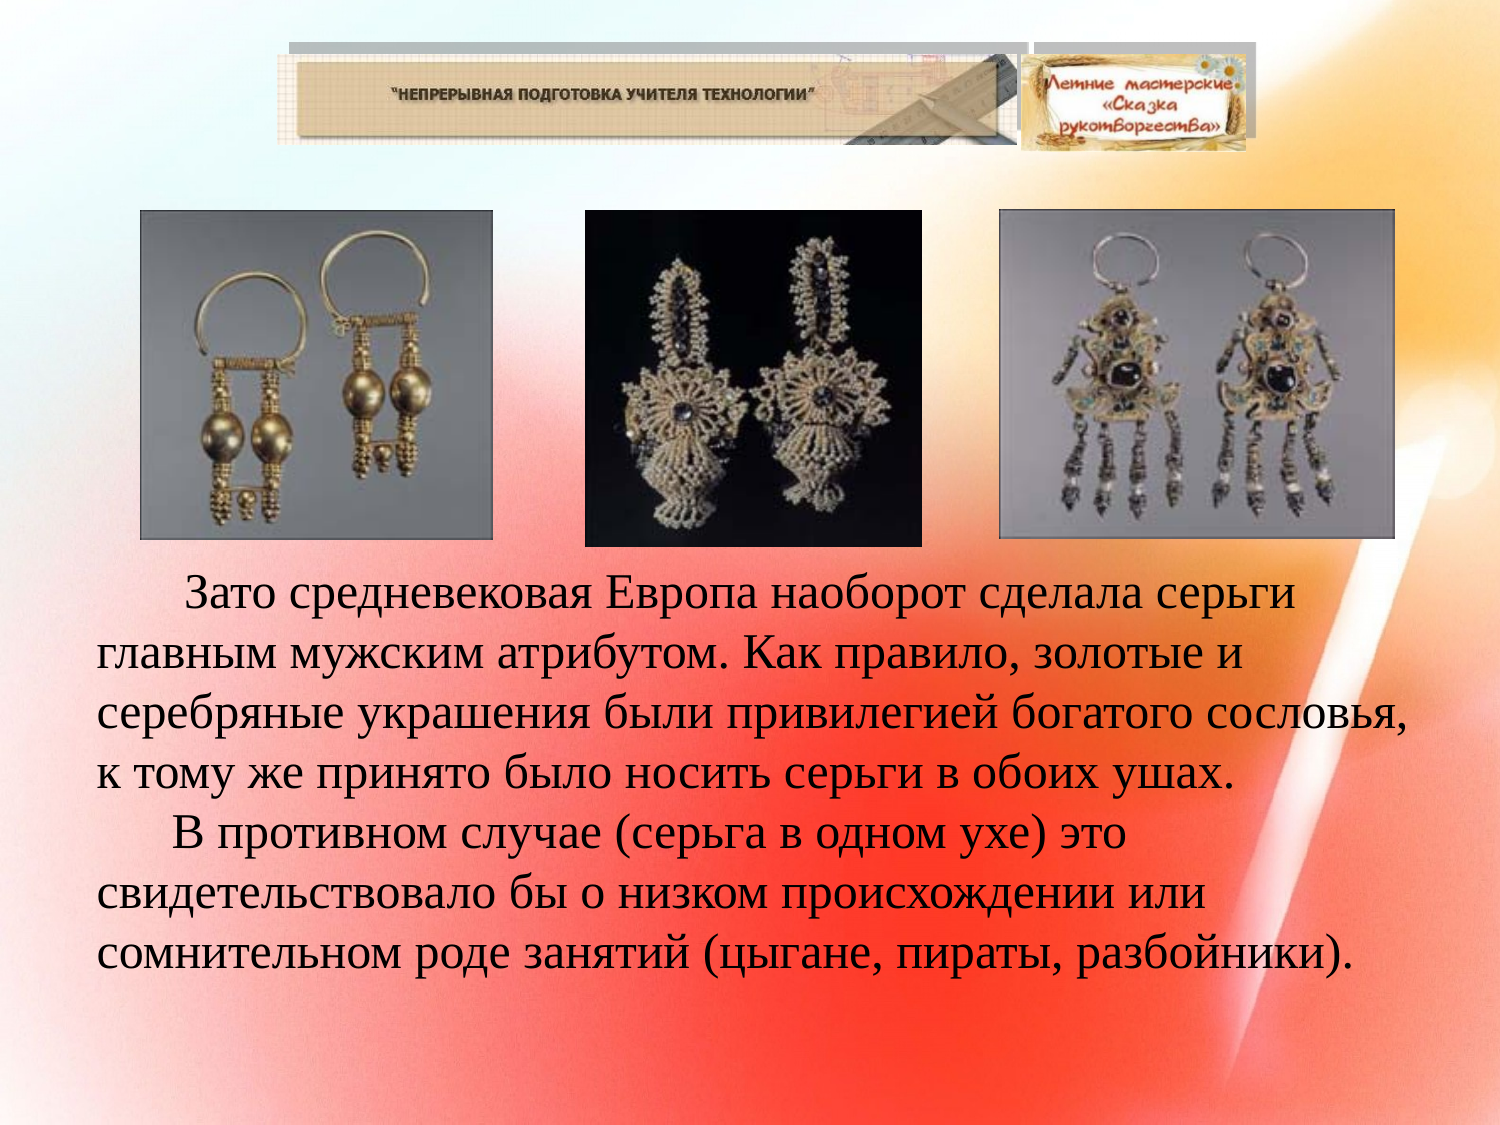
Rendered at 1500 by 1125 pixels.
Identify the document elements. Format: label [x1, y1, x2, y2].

text_box [277, 54, 1246, 153]
picture [0, 0, 1500, 1125]
